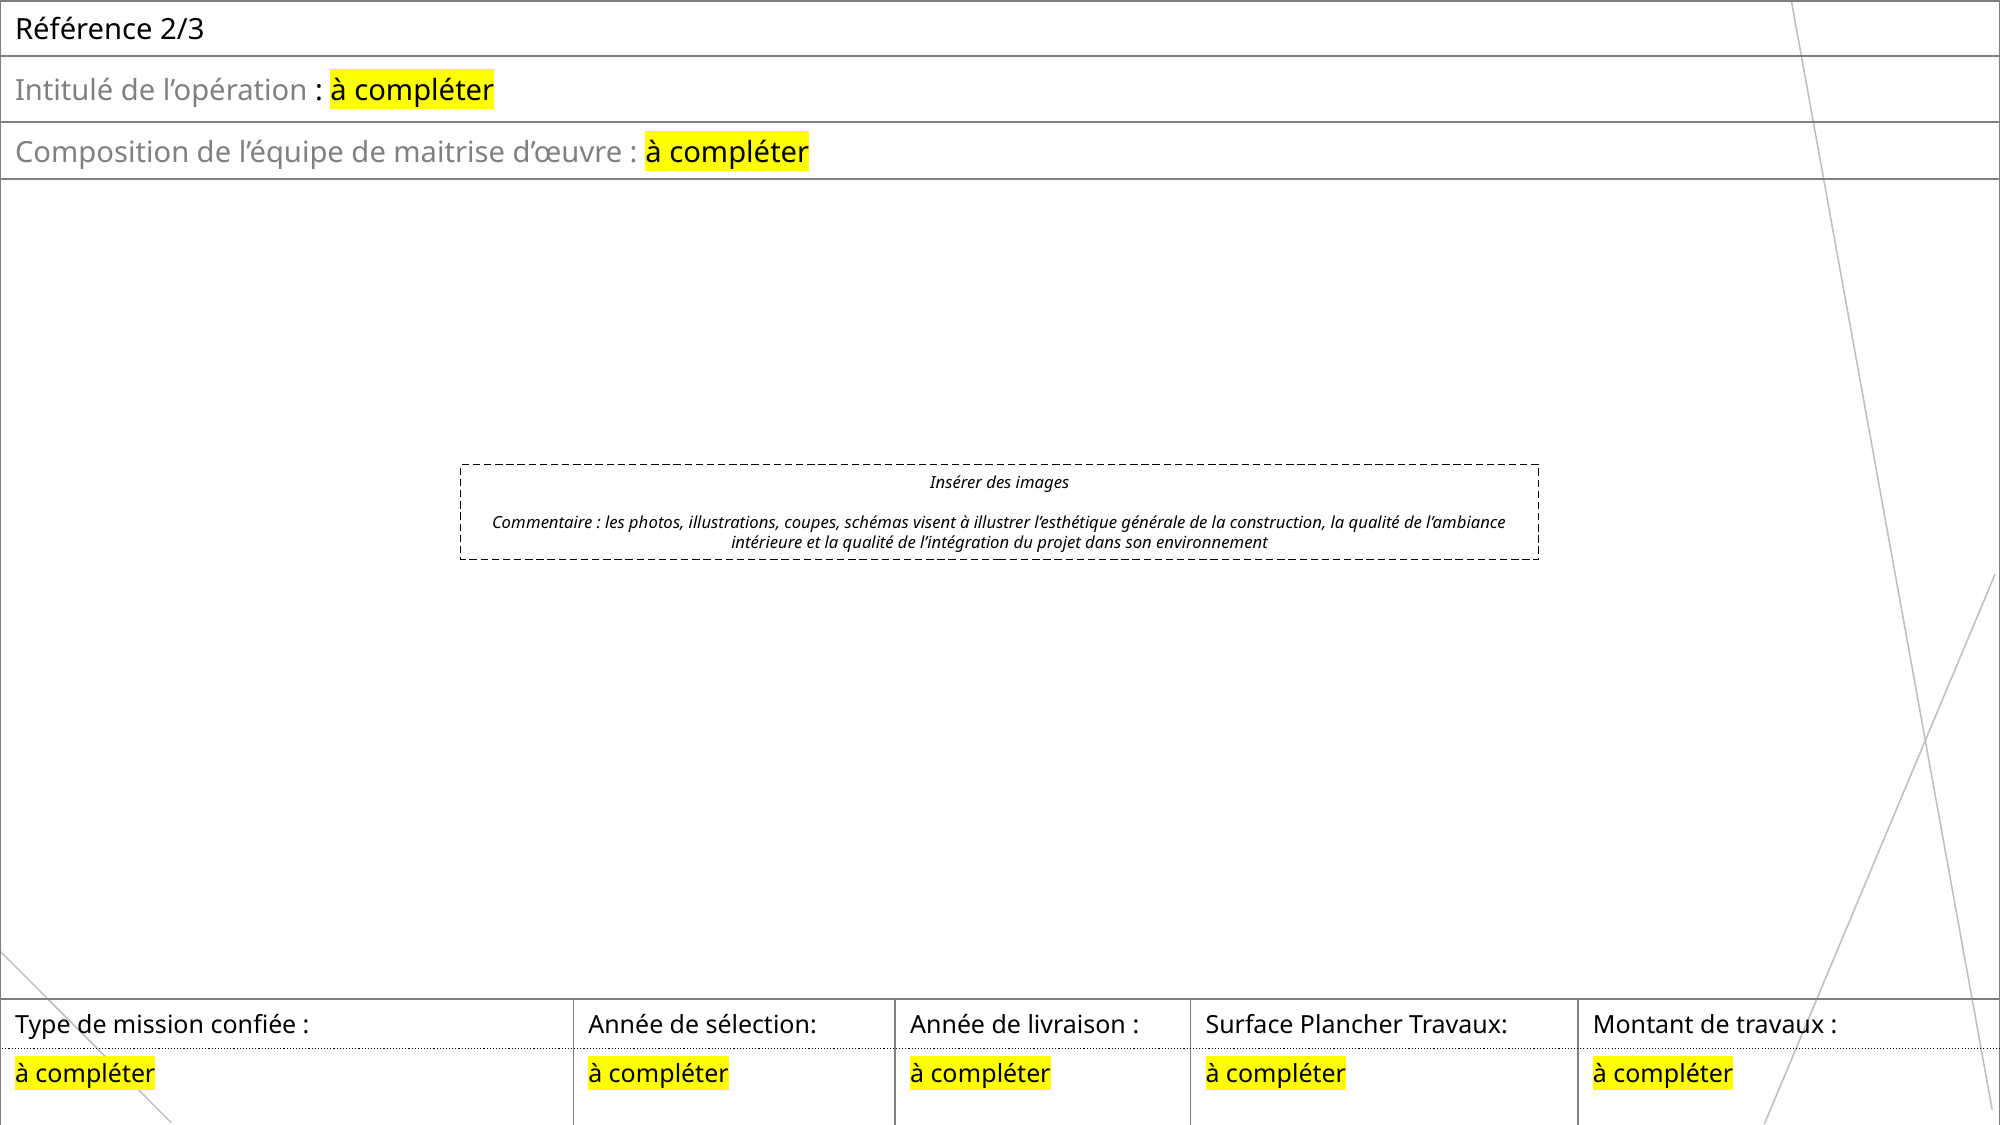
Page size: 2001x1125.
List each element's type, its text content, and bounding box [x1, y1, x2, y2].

table_header Référence 2/3 [1, 2, 1999, 55]
text_box Insérer des images Commentaire : les photos, illustrations, coupes, schémas visent à illustrer l’esthétique générale de la construction, la qualité de l’ambiance intérieure et la qualité de l’intégration du projet dans son environnement [460, 464, 1539, 560]
table_cell Type de mission confiée : [1, 1000, 573, 1048]
table_cell Surface Plancher Travaux: [1191, 1000, 1577, 1048]
table_cell [1, 180, 1999, 998]
table_cell à compléter [1191, 1048, 1577, 1125]
table_cell Composition de l’équipe de maitrise d’œuvre : à compléter [1, 123, 1999, 178]
table_cell Année de livraison : [896, 1000, 1190, 1048]
table_cell Intitulé de l’opération : à compléter [1, 57, 1999, 121]
table_cell Année de sélection: [574, 1000, 894, 1048]
table_cell à compléter [574, 1048, 894, 1125]
table_cell à compléter [896, 1048, 1190, 1125]
table_cell à compléter [1, 1048, 573, 1125]
table_cell Montant de travaux : [1579, 1000, 1999, 1048]
table_cell à compléter [1579, 1048, 1999, 1125]
